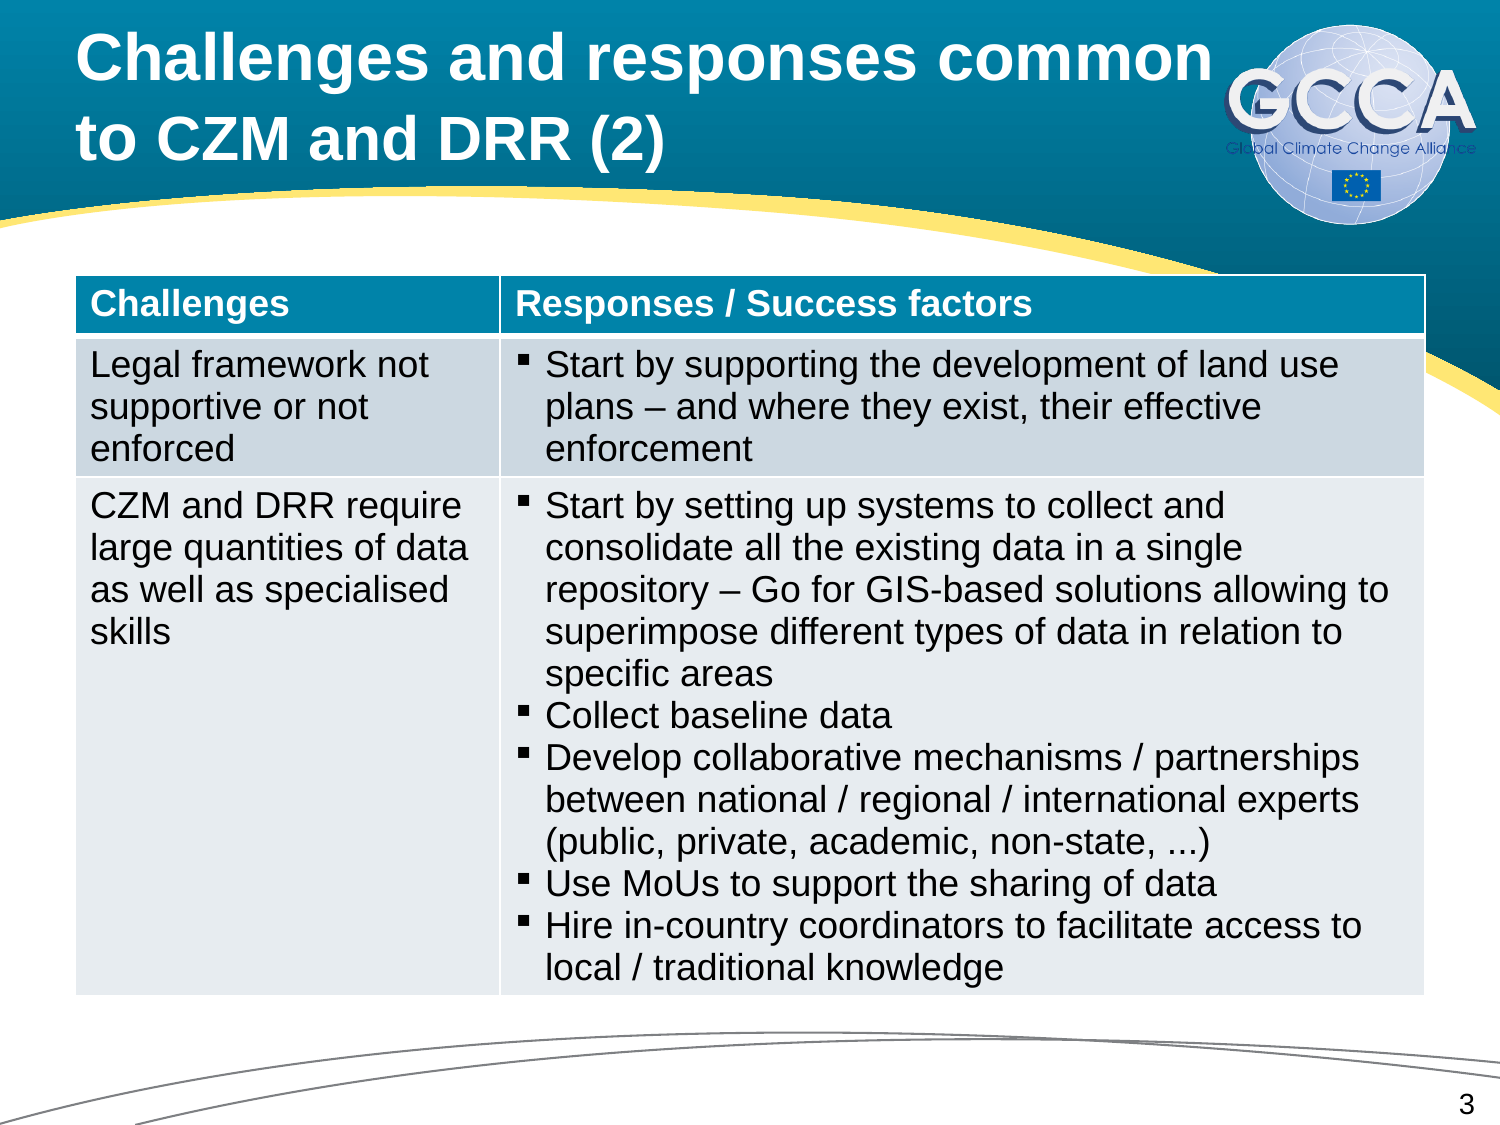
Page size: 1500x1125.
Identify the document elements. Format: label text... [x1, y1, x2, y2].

slide_number 3 [1124, 1084, 1476, 1113]
title Challenges and responses common to CZM and DRR (2) [74, 0, 1476, 188]
table_cell Start by supporting the development of land use plans – and where they exist, their effective enforcement [501, 339, 1424, 476]
table_cell CZM and DRR require large quantities of data as well as specialised skills [76, 478, 499, 995]
table_header Challenges [76, 276, 499, 333]
table_cell Legal framework not supportive or not enforced [76, 339, 499, 476]
table_cell Start by setting up systems to collect and consolidate all the existing data in a single repository – Go for GIS-based solutions allowing to superimpose different types of data in relation to specific areas Collect baseline data Develop collaborative mechanisms / partnerships between national / regional / international experts (public, private, academic, non-state, ...) Use MoUs to support the sharing of data Hire in-country coordinators to facilitate access to local / traditional knowledge [501, 478, 1424, 995]
picture [1274, 188, 1426, 224]
table_header Responses / Success factors [501, 276, 1424, 333]
